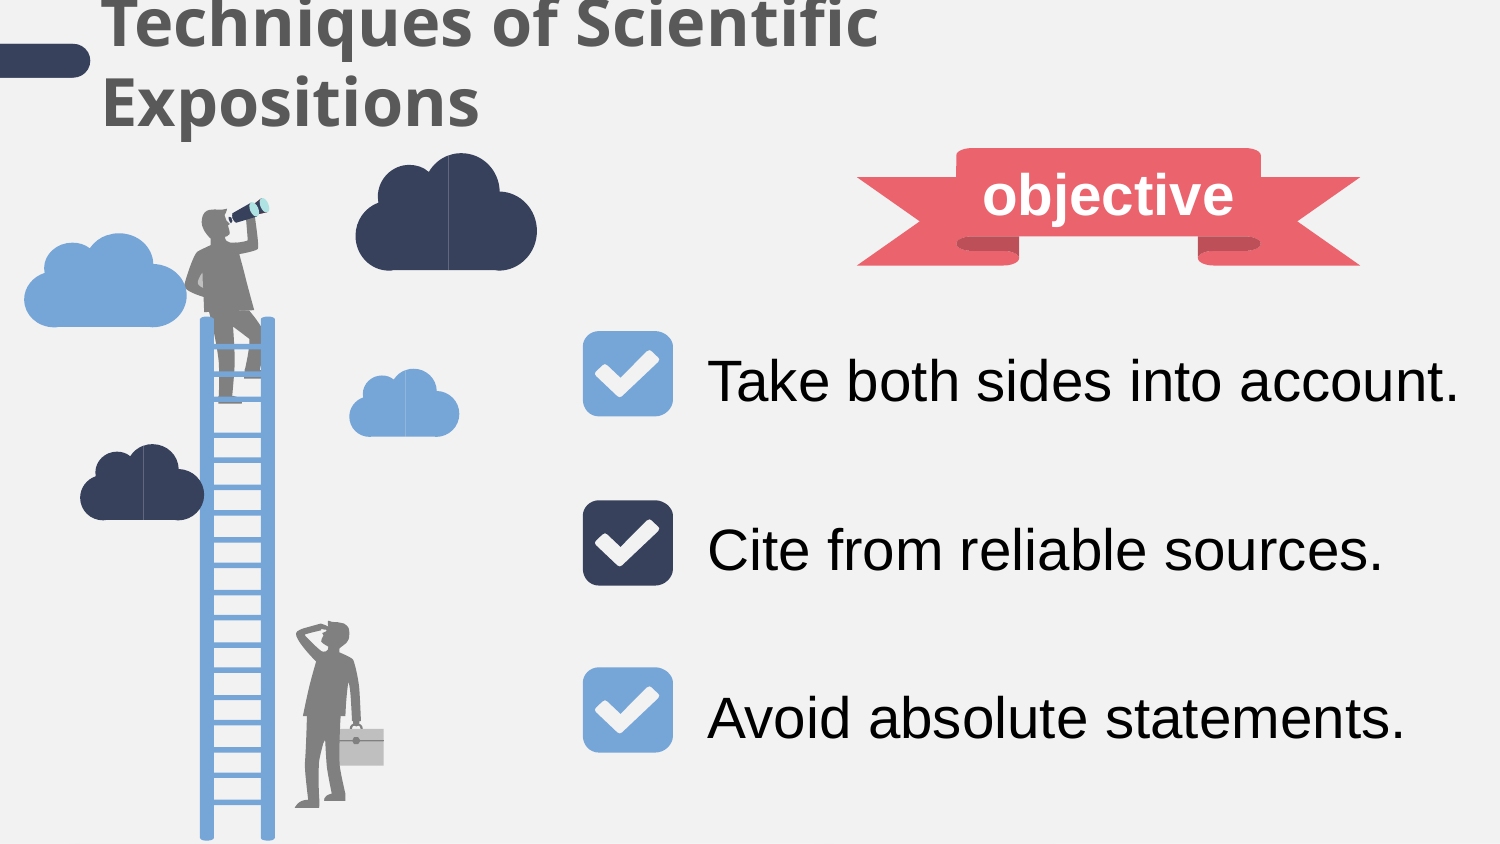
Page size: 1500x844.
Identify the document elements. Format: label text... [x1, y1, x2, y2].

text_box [199, 316, 275, 841]
text_box [582, 667, 673, 753]
text_box Cite from reliable sources. [707, 497, 1387, 582]
text_box [582, 500, 673, 586]
text_box Avoid absolute statements. [707, 666, 1408, 751]
text_box Techniques of Scientific Expositions [100, 28, 1140, 91]
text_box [182, 197, 271, 404]
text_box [355, 152, 538, 271]
text_box [582, 331, 673, 417]
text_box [348, 368, 460, 438]
text_box Take both sides into account. [707, 329, 1462, 414]
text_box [23, 233, 187, 328]
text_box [79, 443, 205, 521]
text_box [294, 619, 385, 809]
text_box objective [854, 145, 1363, 268]
text_box [0, 41, 93, 80]
